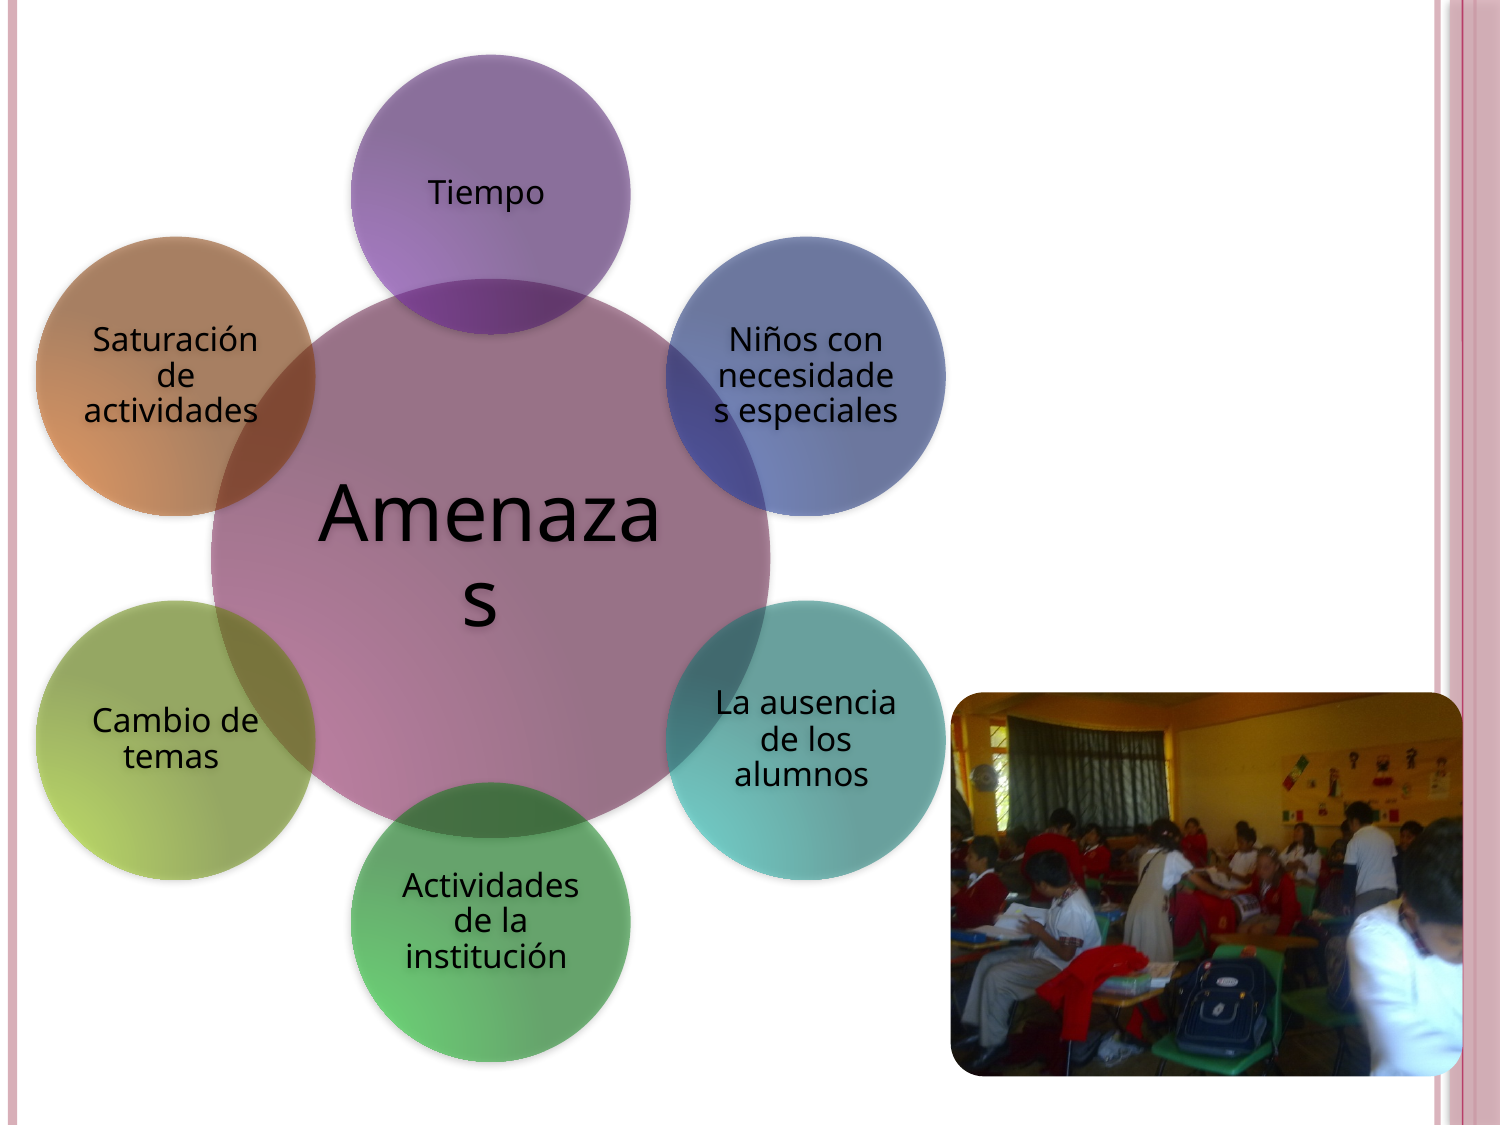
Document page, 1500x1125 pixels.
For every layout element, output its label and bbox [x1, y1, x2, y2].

picture [950, 691, 1464, 1077]
list [0, 54, 1178, 1063]
